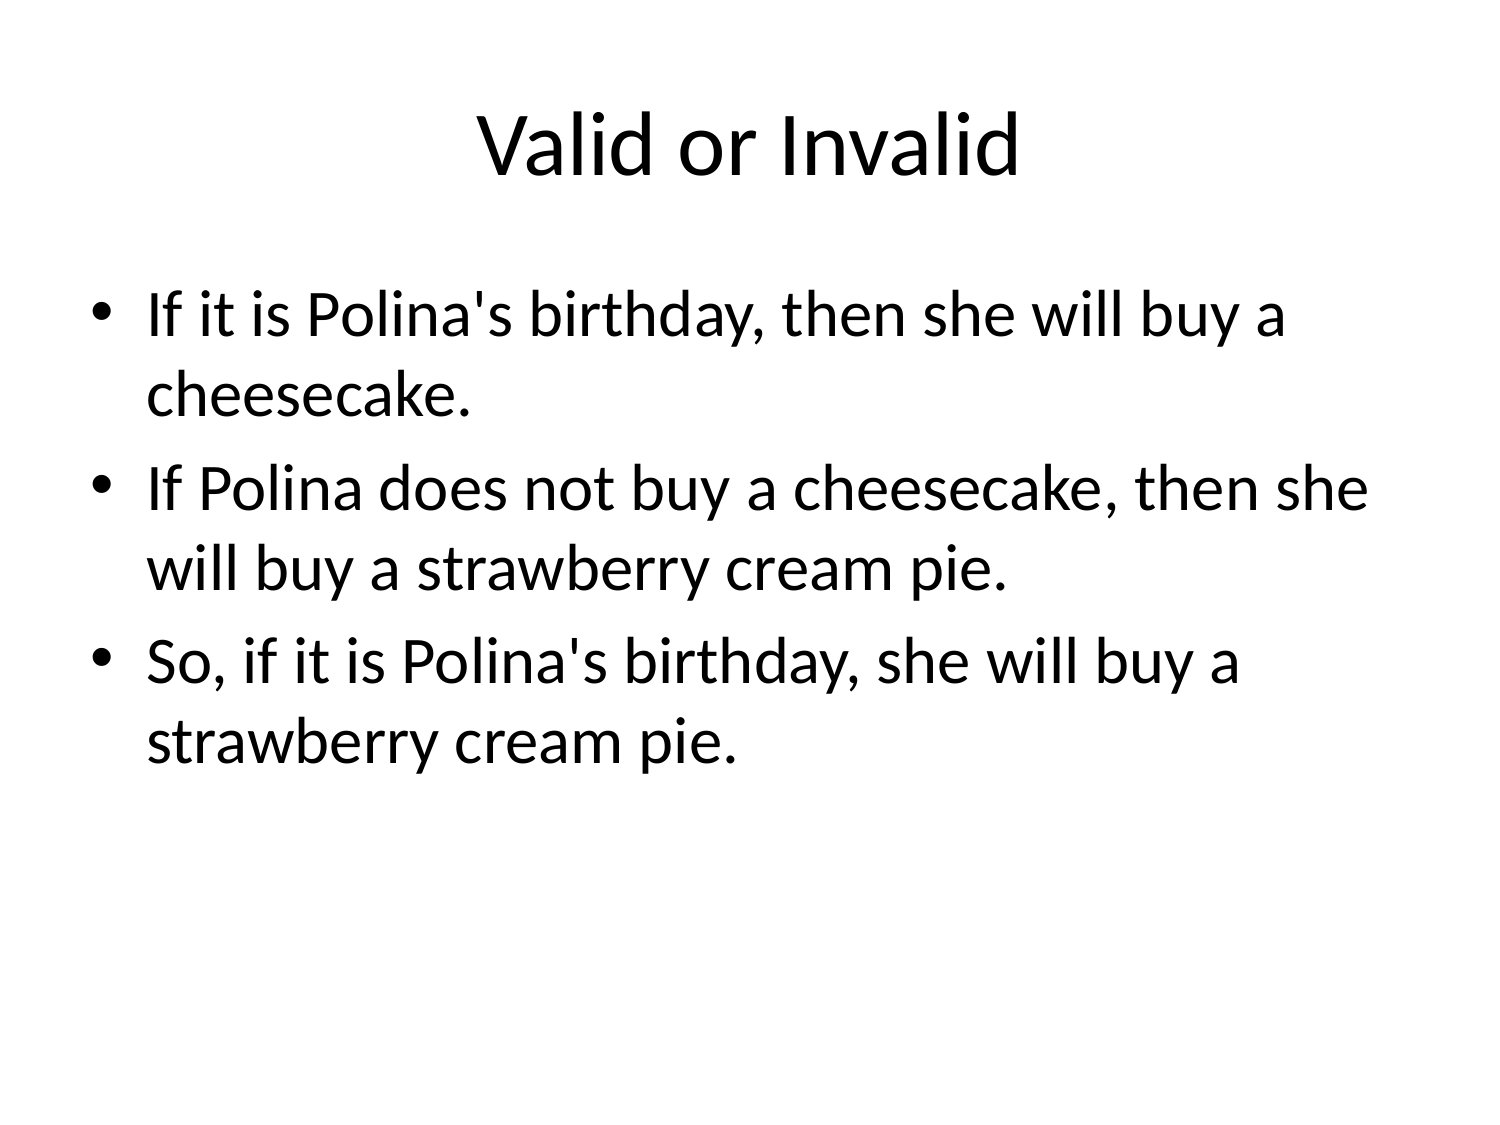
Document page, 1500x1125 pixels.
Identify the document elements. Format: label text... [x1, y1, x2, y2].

list If it is Polina's birthday, then she will buy a cheesecake. If Polina does not buy a cheesecake, then she will buy a strawberry cream pie. So, if it is Polina's birthday, she will buy a strawberry cream pie. [75, 262, 1425, 1005]
title Valid or Invalid [75, 45, 1425, 233]
